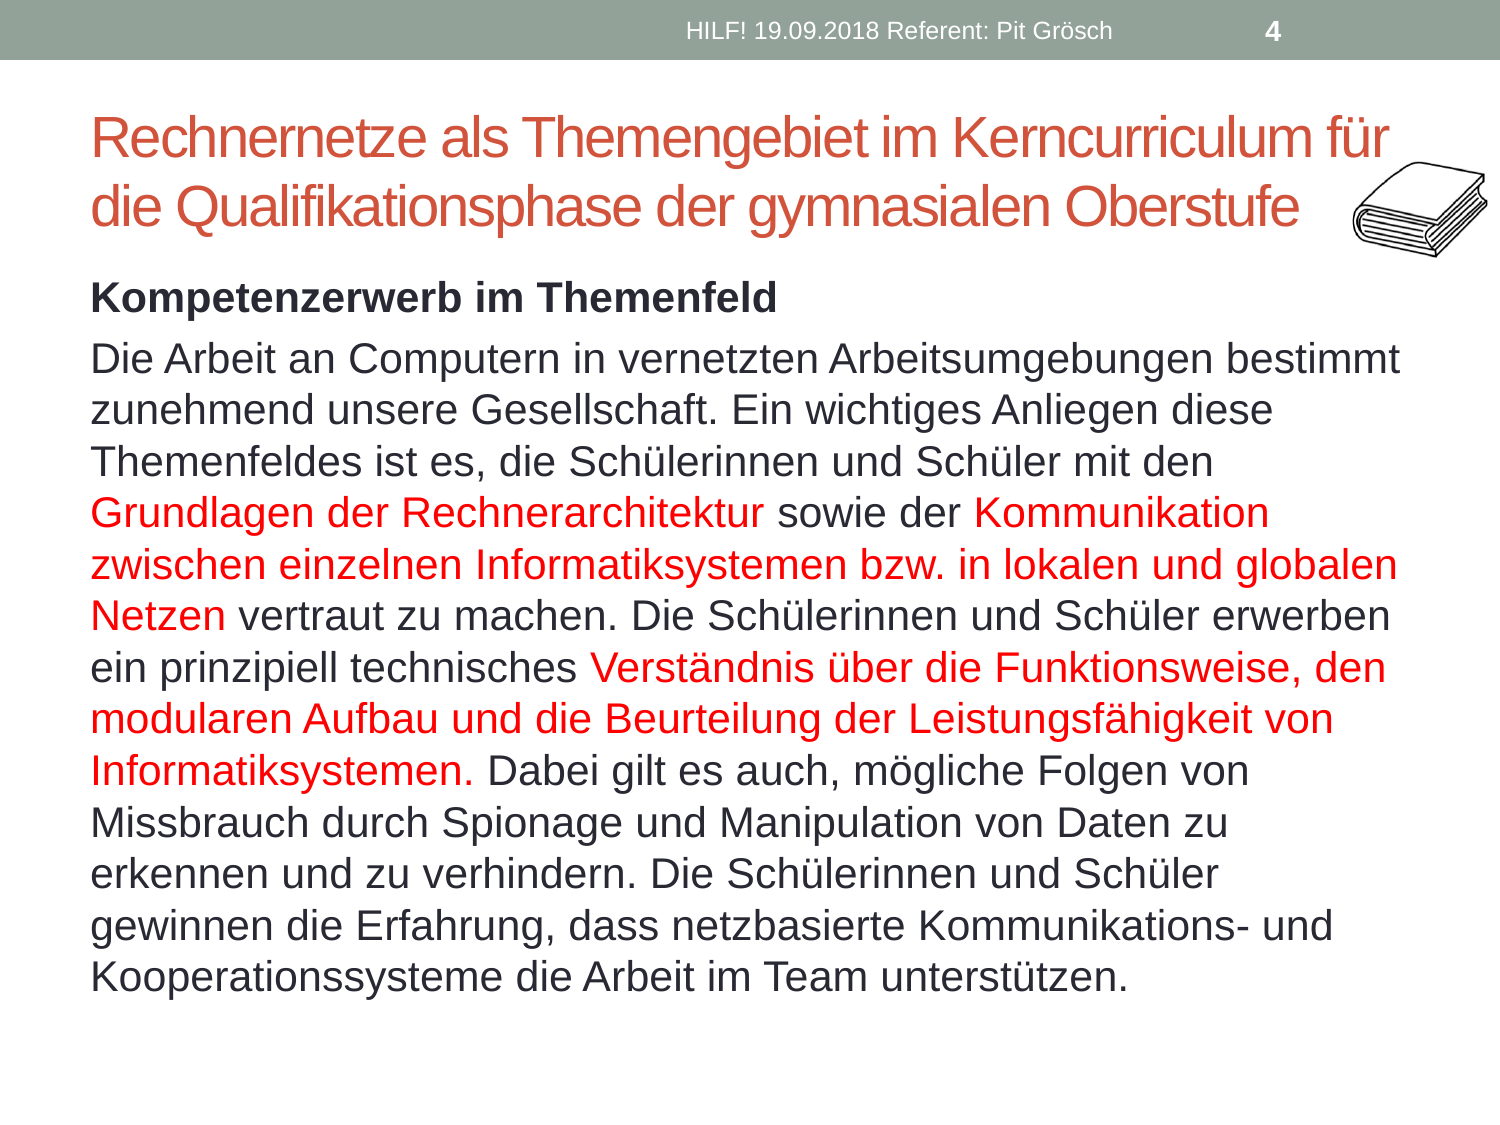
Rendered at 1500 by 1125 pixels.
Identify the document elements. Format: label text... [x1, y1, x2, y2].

slide_number 4 [1250, 3, 1425, 57]
title Rechnernetze als Themengebiet im Kerncurriculum für die Qualifikationsphase der gymnasialen Oberstufe [75, 87, 1425, 250]
footer HILF! 19.09.2018 Referent: Pit Grösch [562, 3, 1238, 57]
list Kompetenzerwerb im Themenfeld Die Arbeit an Computern in vernetzten Arbeitsumgebungen bestimmt zunehmend unsere Gesellschaft. Ein wichtiges Anliegen diese Themenfeldes ist es, die Schülerinnen und Schüler mit den Grundlagen der Rechnerarchitektur sowie der Kommunikation zwischen einzelnen Informatiksystemen bzw. in lokalen und globalen Netzen vertraut zu machen. Die Schülerinnen und Schüler erwerben ein prinzipiell technisches Verständnis über die Funktionsweise, den modularen Aufbau und die Beurteilung der Leistungsfähigkeit von Informatiksystemen. Dabei gilt es auch, mögliche Folgen von Missbrauch durch Spionage und Manipulation von Daten zu erkennen und zu verhindern. Die Schülerinnen und Schüler gewinnen die Erfahrung, dass netzbasierte Kommunikations- und Kooperationssysteme die Arbeit im Team unterstützen. [75, 262, 1425, 1063]
picture [1352, 160, 1489, 258]
